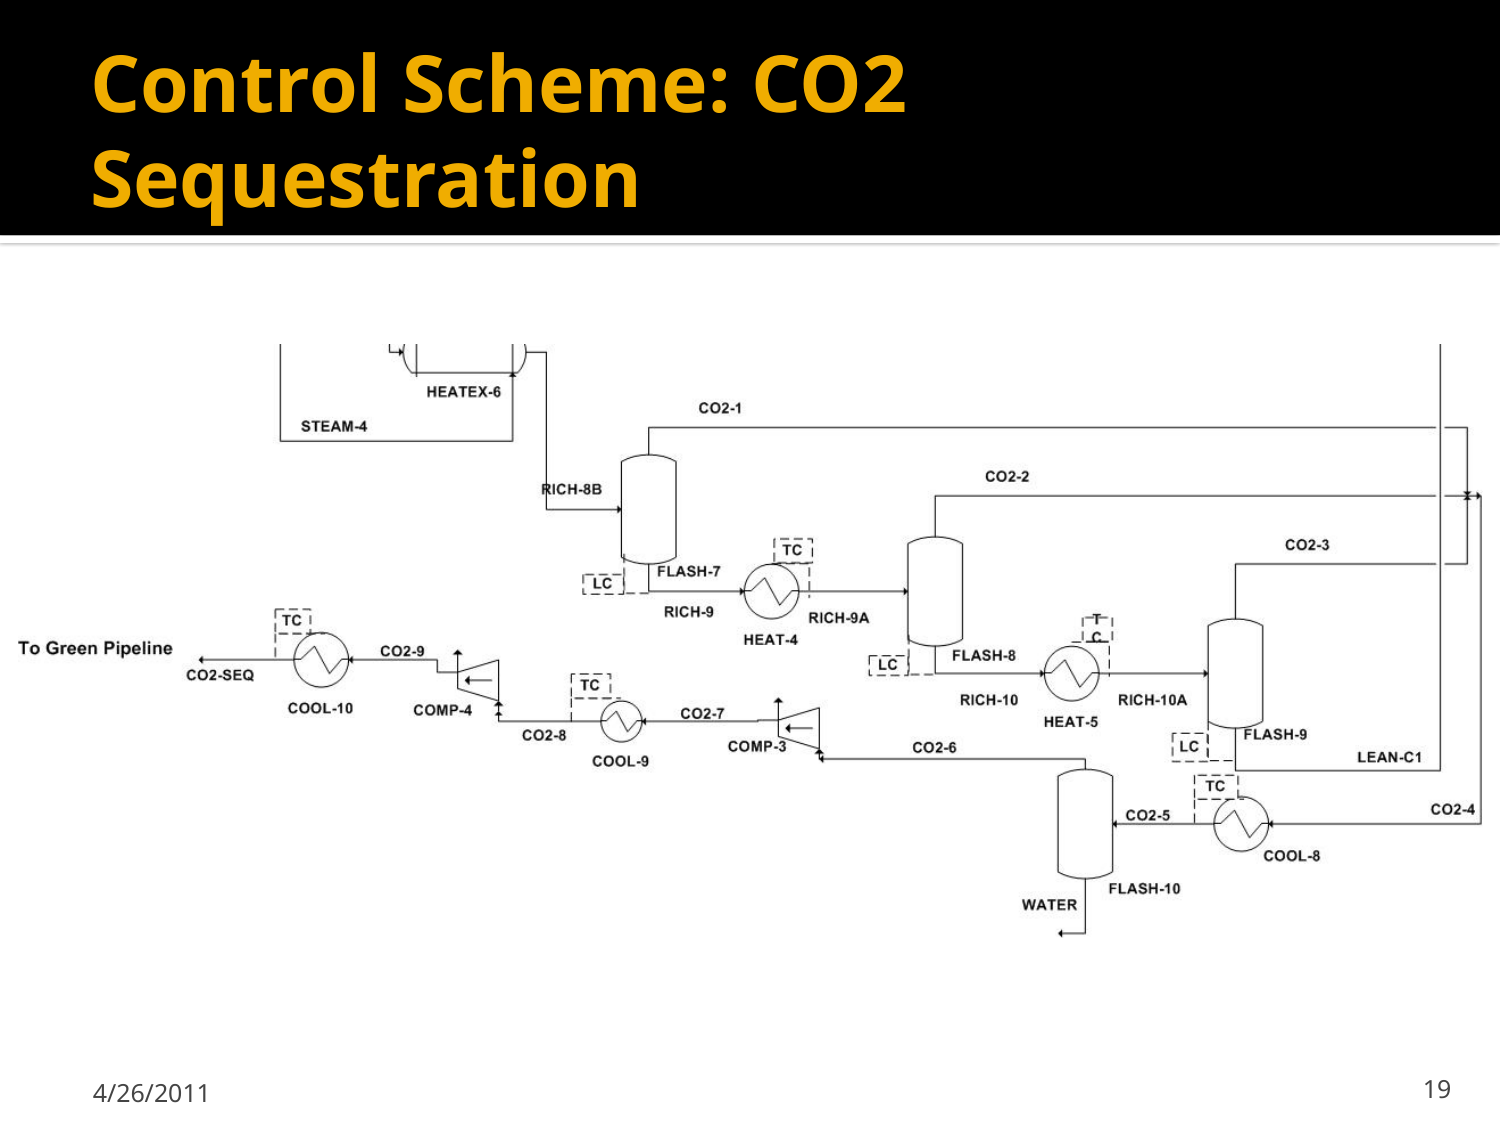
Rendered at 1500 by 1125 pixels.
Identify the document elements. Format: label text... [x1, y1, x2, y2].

title Control Scheme: CO2 Sequestration [75, 25, 1425, 231]
slide_number 19 [1345, 1062, 1467, 1108]
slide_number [75, 1062, 425, 1108]
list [0, 344, 1500, 938]
